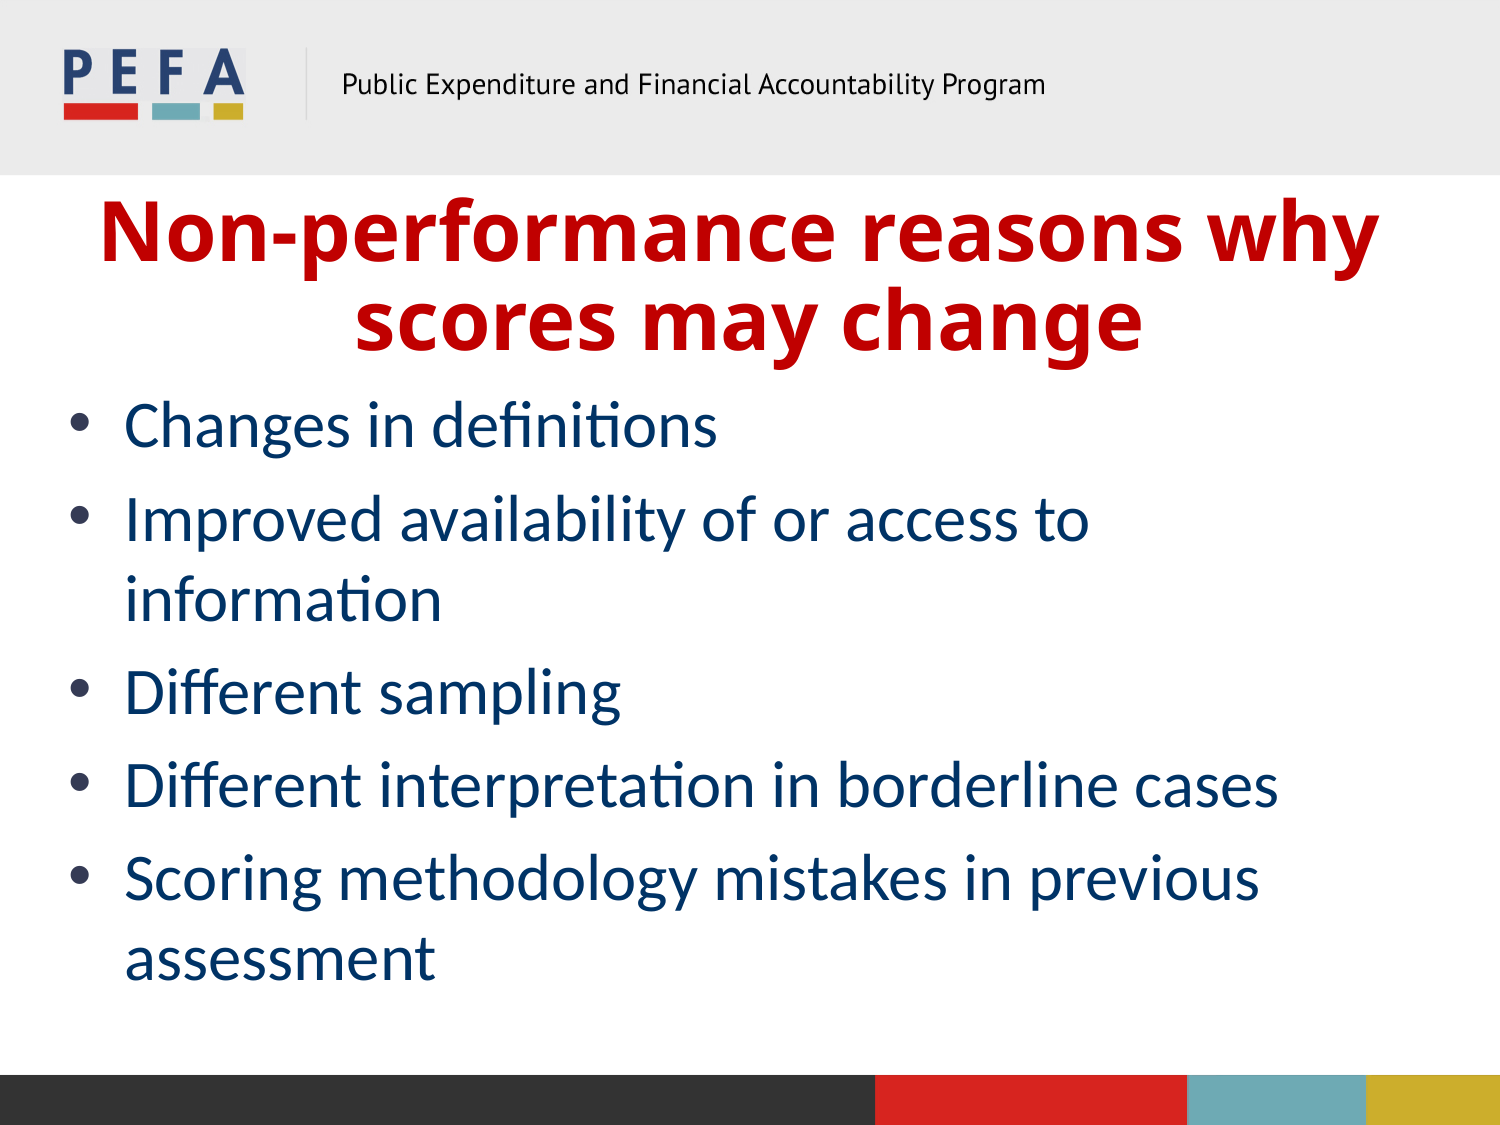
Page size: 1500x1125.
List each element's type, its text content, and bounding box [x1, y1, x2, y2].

title Non-performance reasons why scores may change [0, 196, 1500, 362]
picture [0, 362, 1500, 1125]
list Changes in definitions Improved availability of or access to information Different sampling Different interpretation in borderline cases Scoring methodology mistakes in previous assessment [52, 373, 1400, 1048]
picture [0, 0, 1500, 196]
